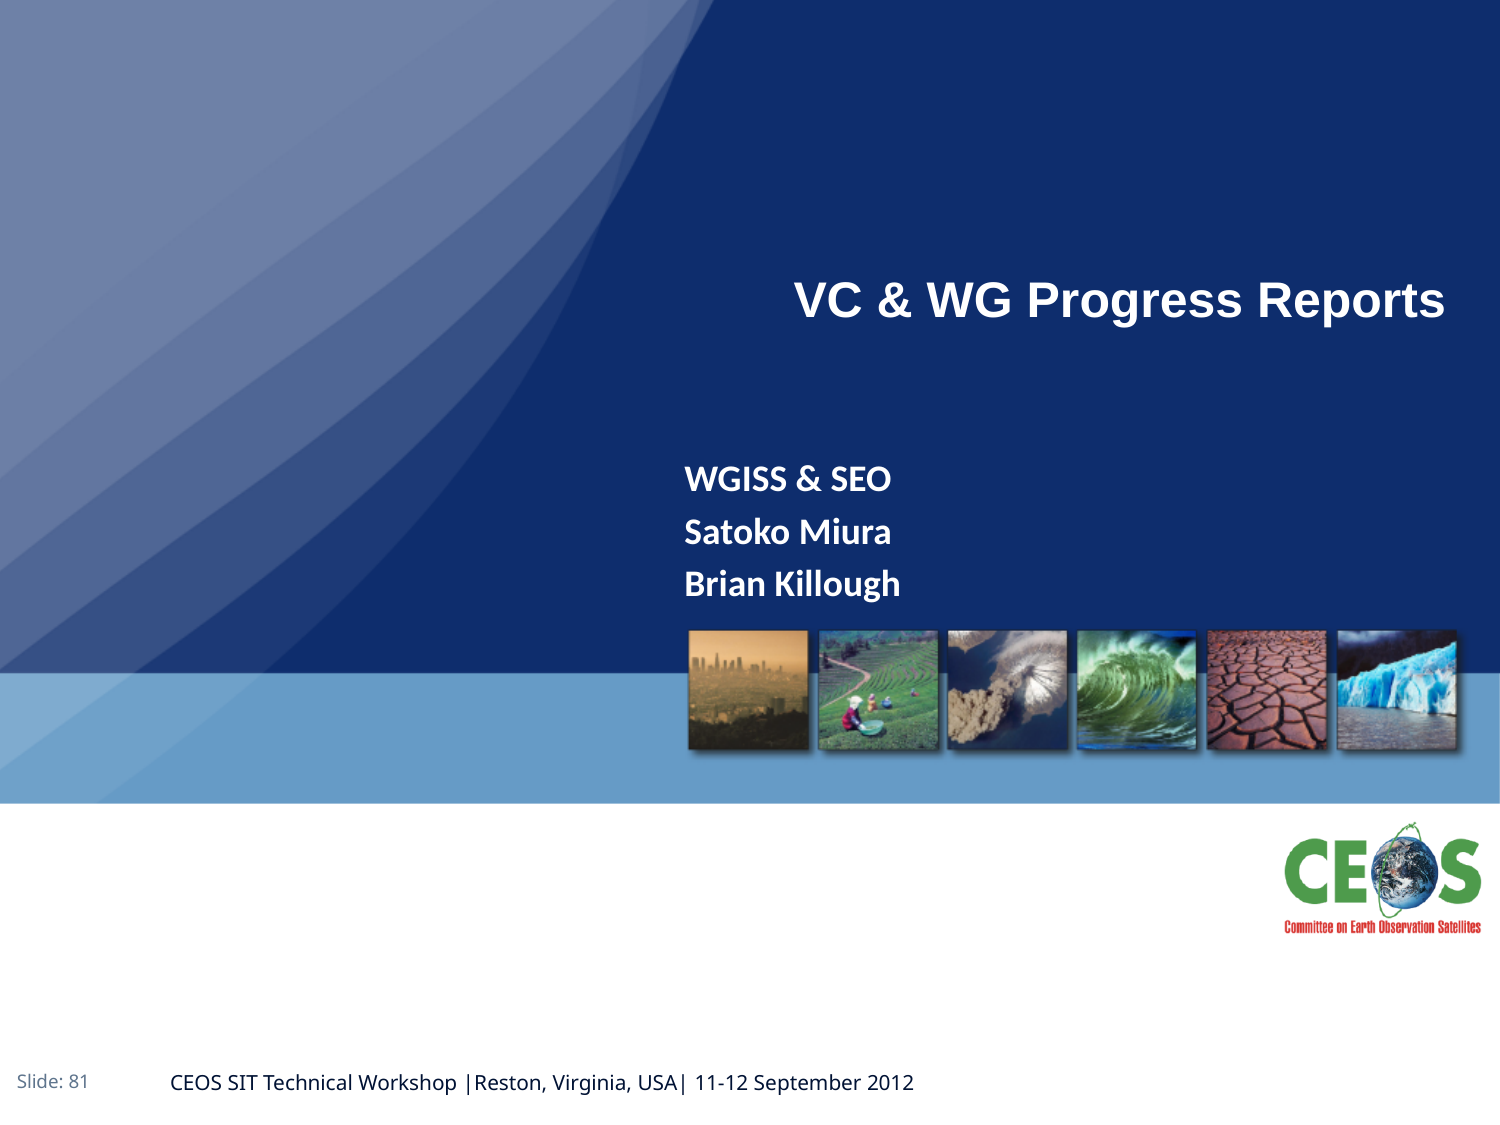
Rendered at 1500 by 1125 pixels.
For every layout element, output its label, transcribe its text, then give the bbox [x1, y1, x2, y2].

title VC & WG Progress Reports [671, 27, 1462, 336]
subtitle WGISS & SEO Satoko Miura Brian Killough [669, 446, 1462, 627]
picture [0, 0, 1500, 1125]
